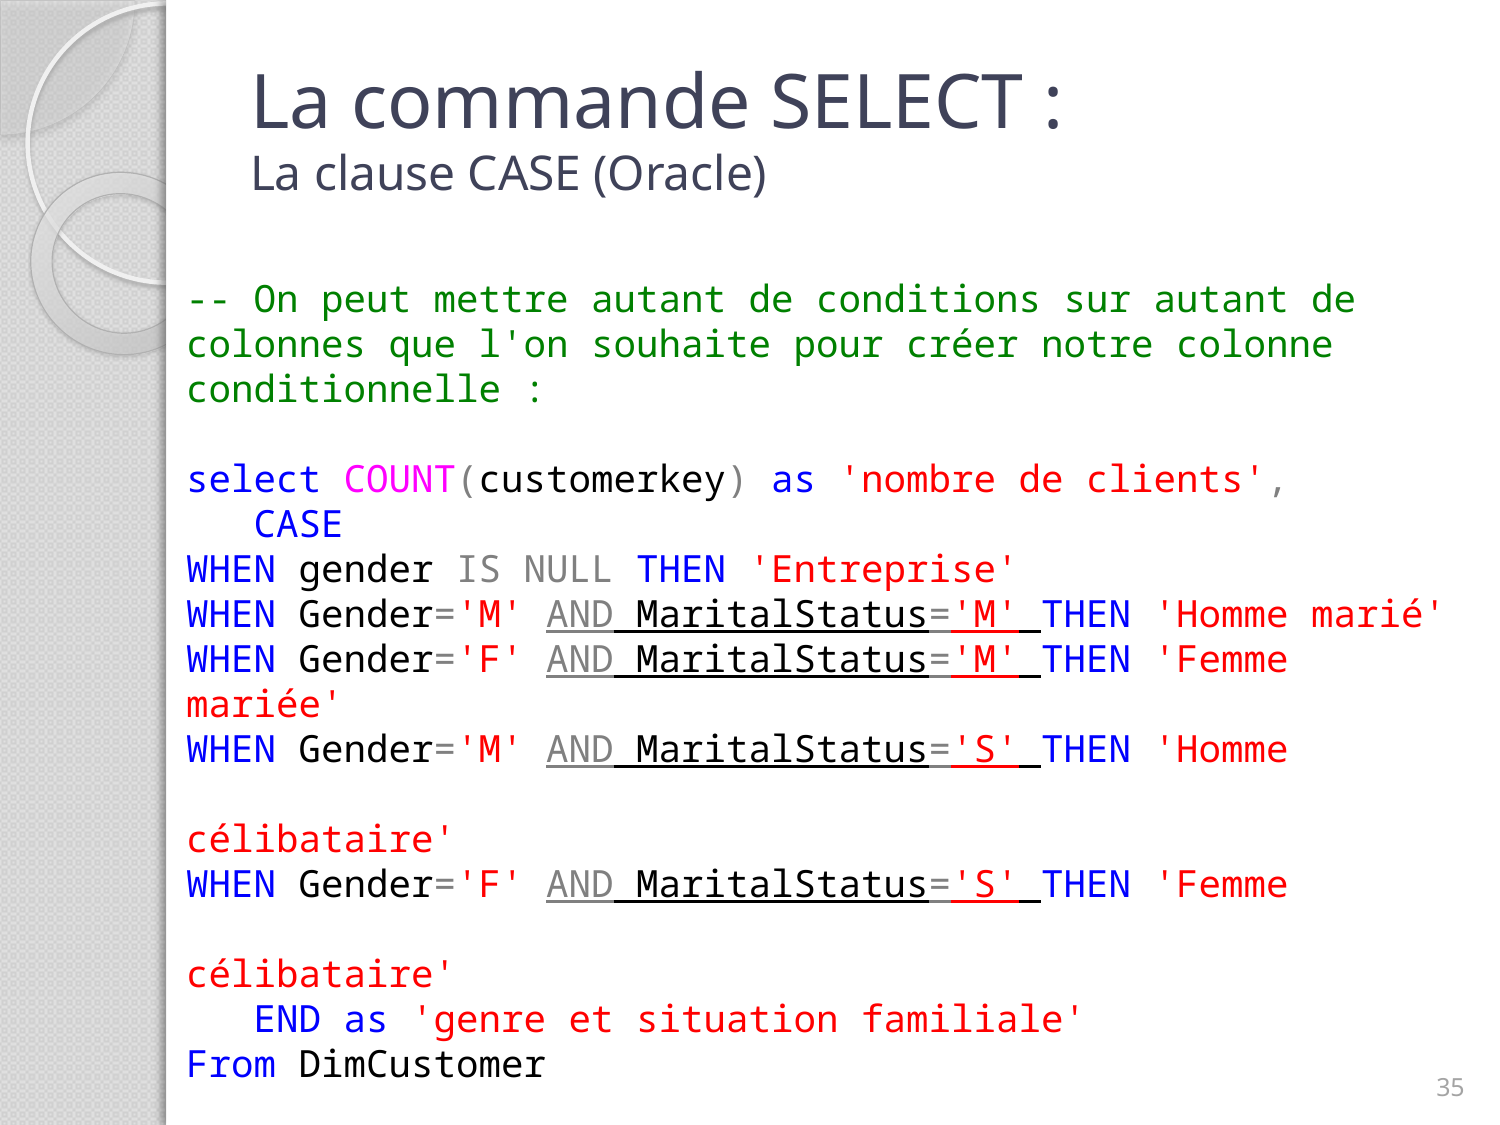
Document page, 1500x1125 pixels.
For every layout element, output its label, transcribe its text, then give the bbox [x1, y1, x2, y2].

title La commande SELECT : La clause CASE (Oracle) [235, 45, 1466, 209]
slide_number 35 [1413, 1034, 1488, 1113]
text_box -- On peut mettre autant de conditions sur autant de colonnes que l'on souhaite pour créer notre colonne conditionnelle : select COUNT(customerkey) as 'nombre de clients', CASE WHEN gender IS NULL THEN 'Entreprise' WHEN Gender='M' AND MaritalStatus='M' THEN 'Homme marié' WHEN Gender='F' AND MaritalStatus='M' THEN 'Femme mariée' WHEN Gender='M' AND MaritalStatus='S' THEN 'Homme célibataire' WHEN Gender='F' AND MaritalStatus='S' THEN 'Femme célibataire' END as 'genre et situation familiale' From DimCustomer Group by Gender, MaritalStatus [171, 267, 1467, 1125]
